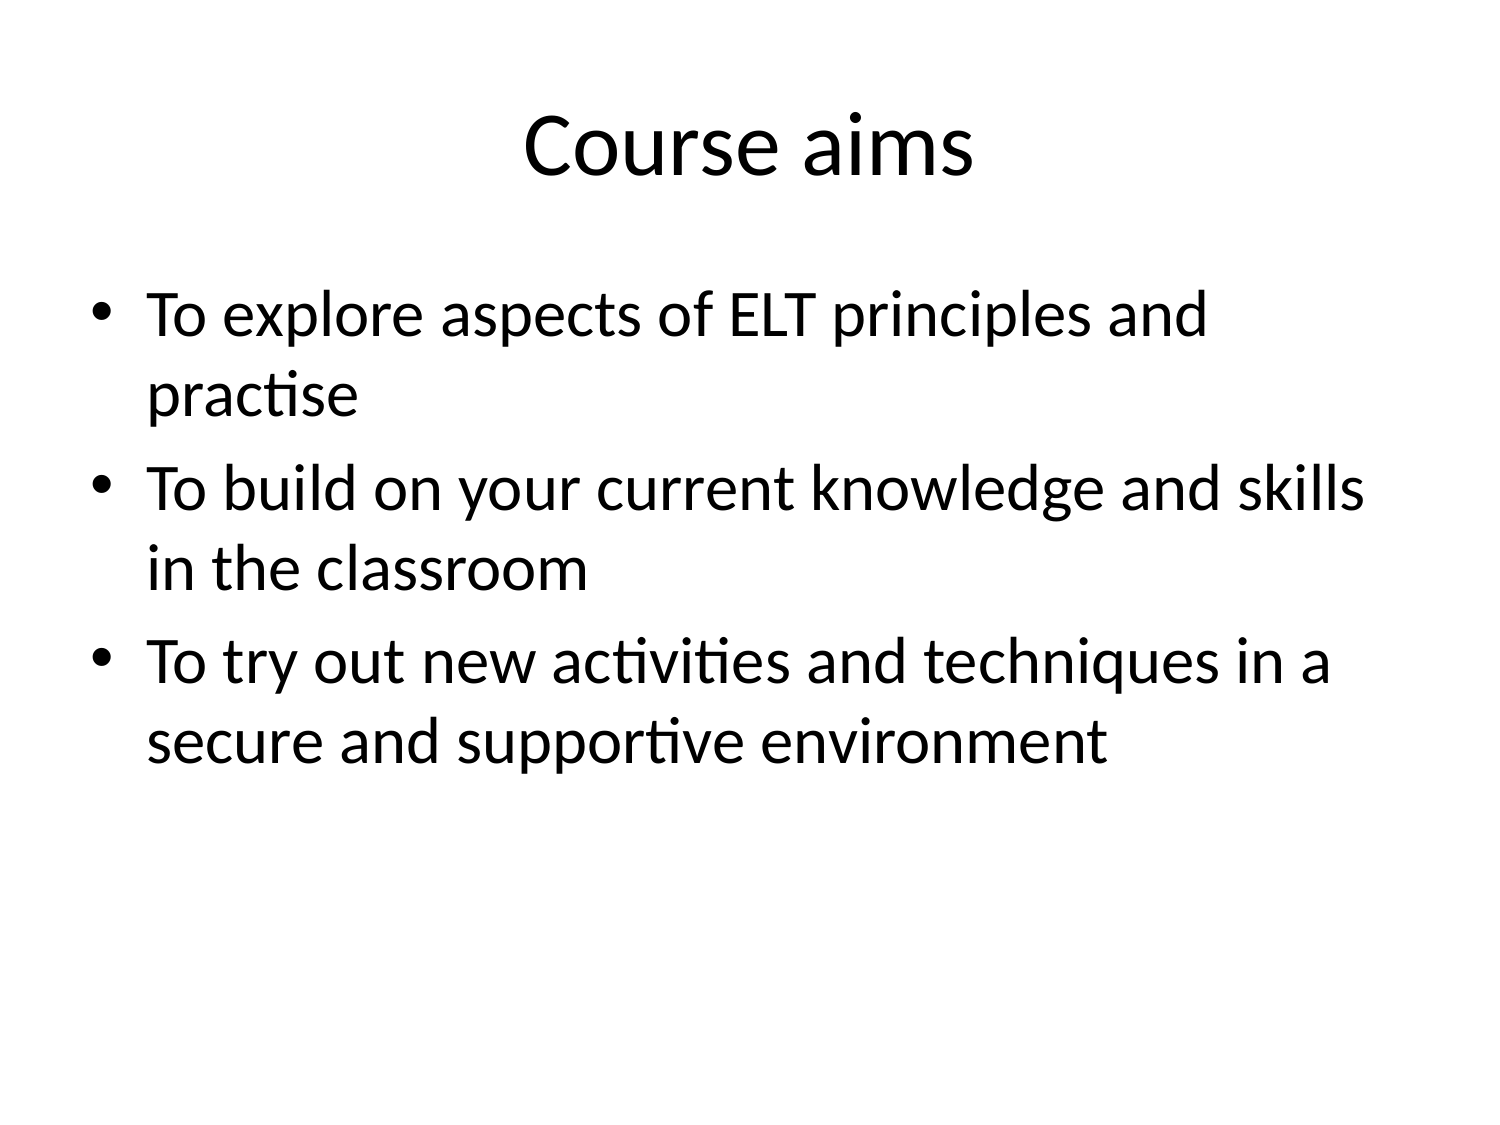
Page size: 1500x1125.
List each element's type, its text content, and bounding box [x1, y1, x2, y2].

list To explore aspects of ELT principles and practise To build on your current knowledge and skills in the classroom To try out new activities and techniques in a secure and supportive environment [75, 262, 1425, 1005]
title Course aims [75, 45, 1425, 233]
